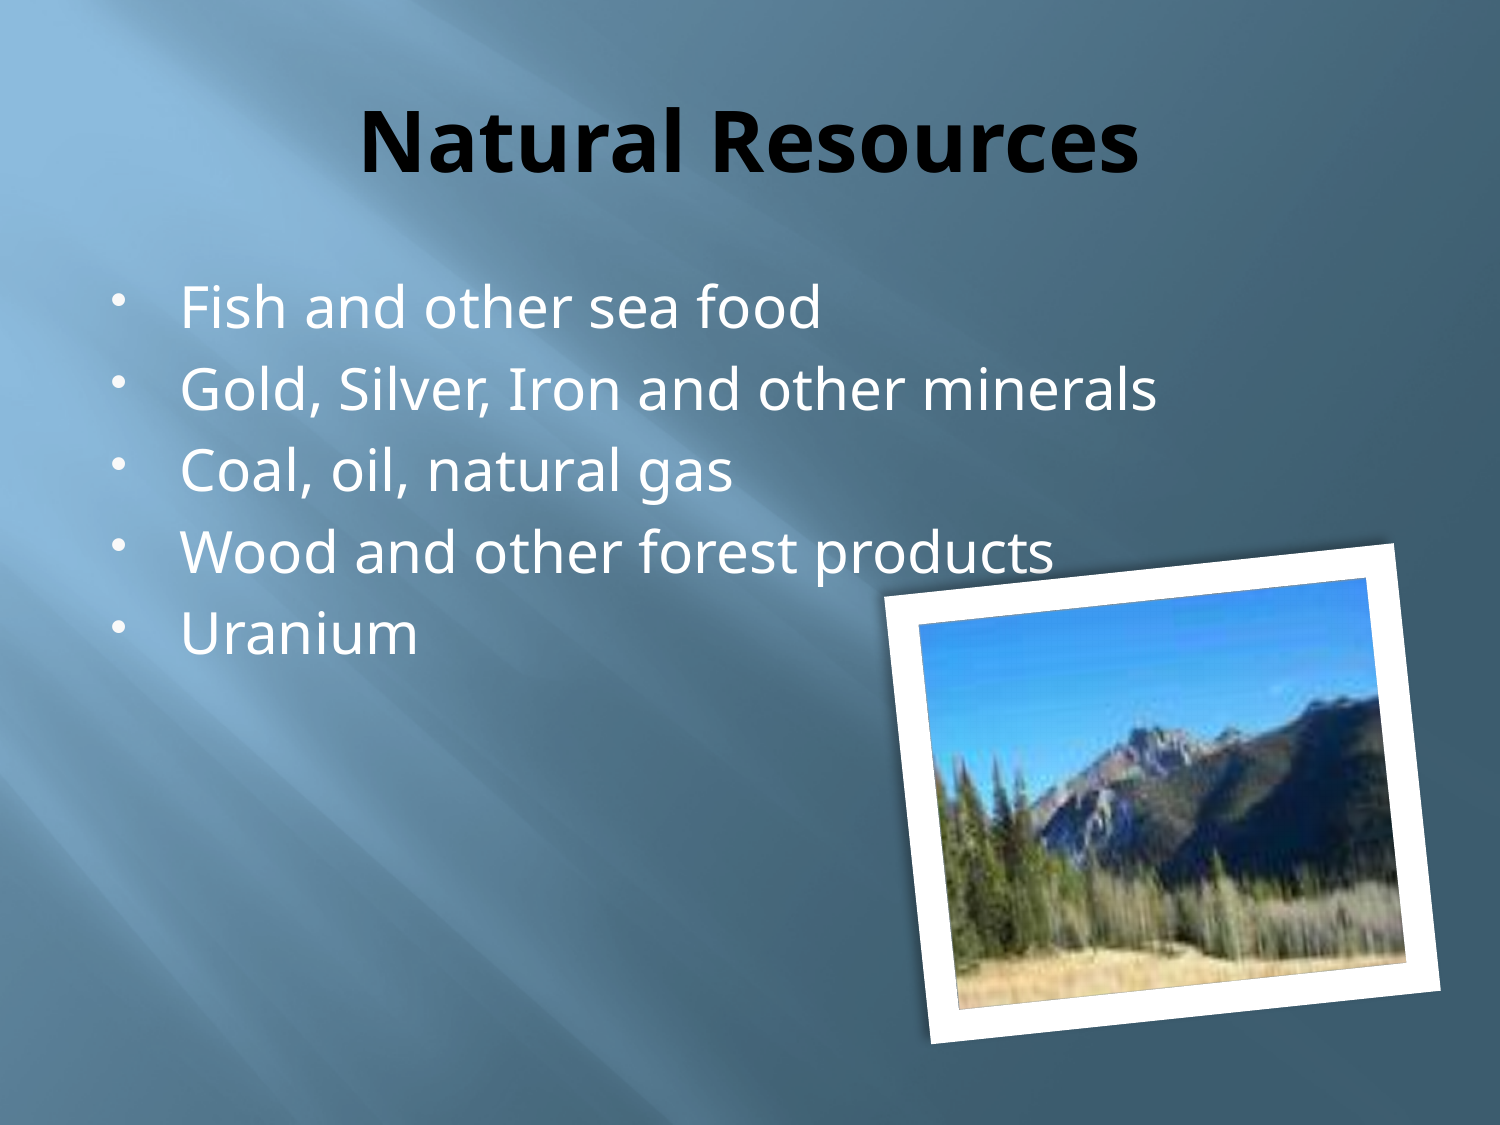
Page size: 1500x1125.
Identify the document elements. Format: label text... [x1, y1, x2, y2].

picture [920, 579, 1406, 1009]
list Fish and other sea food Gold, Silver, Iron and other minerals Coal, oil, natural gas Wood and other forest products Uranium [75, 262, 1425, 1035]
title Natural Resources [75, 45, 1425, 233]
